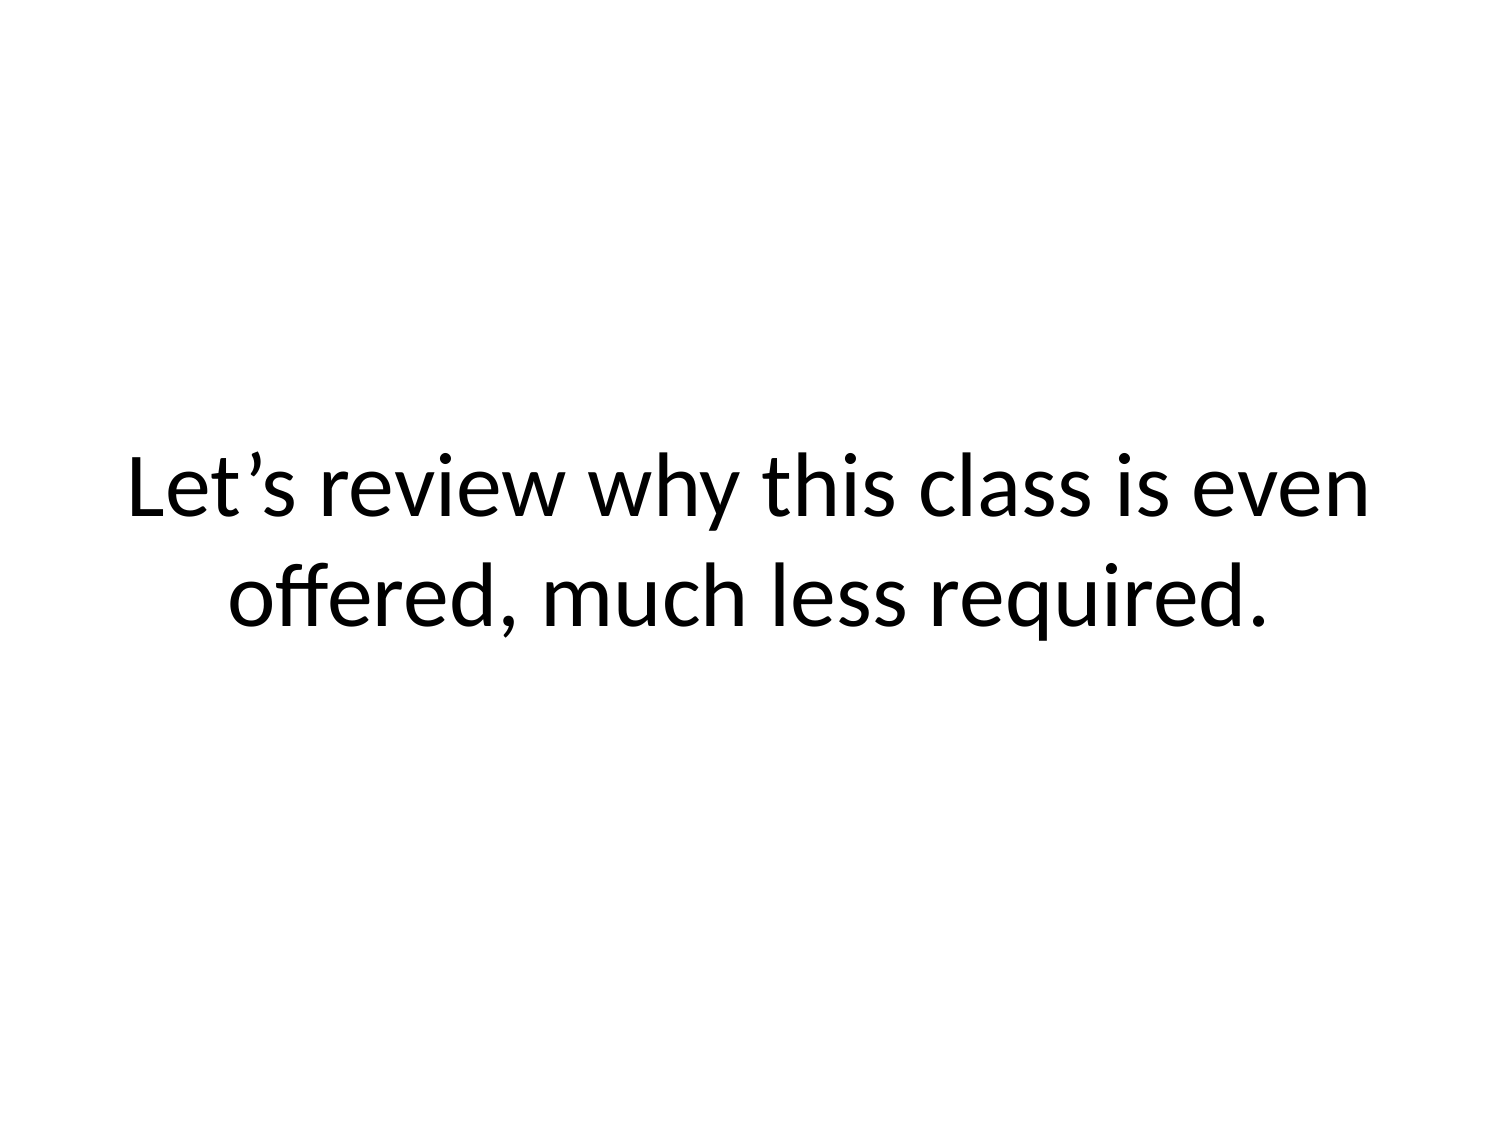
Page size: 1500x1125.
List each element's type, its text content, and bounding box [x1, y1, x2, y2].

title Let’s review why this class is even offered, much less required. [74, 44, 1426, 1026]
